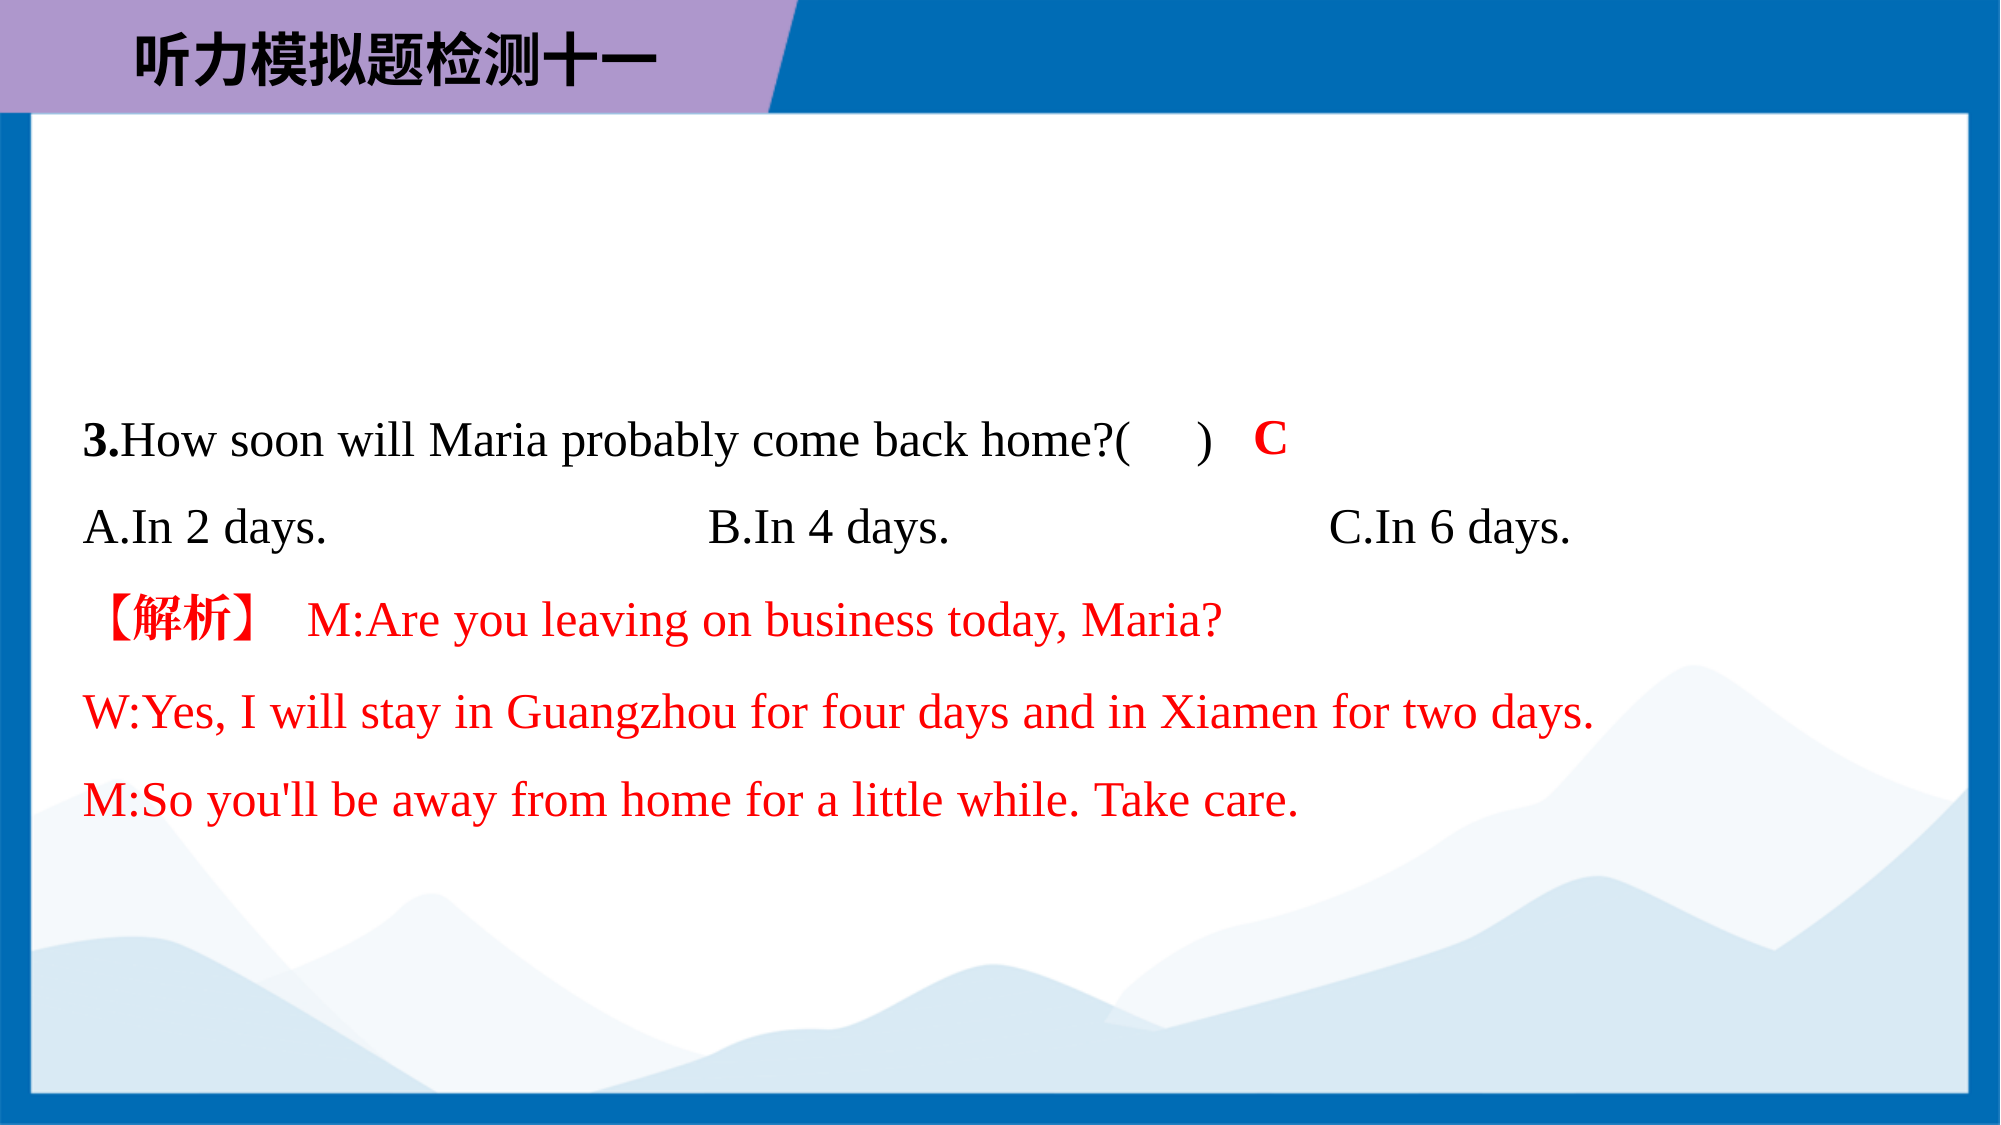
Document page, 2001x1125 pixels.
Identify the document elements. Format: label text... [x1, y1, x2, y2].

text_box A.In 2 days. B.In 4 days. C.In 6 days. [82, 466, 1917, 545]
text_box 3.How soon will Maria probably come back home?( ) [82, 378, 1917, 457]
picture [0, 0, 2000, 1125]
text_box C [1234, 377, 1308, 456]
text_box 【解析】 M:Are you leaving on business today, Maria? W:Yes, I will stay in Guangzhou for four days and in Xiamen for two days. M:So you'll be away from home for a little while. Take care. [82, 555, 1917, 817]
